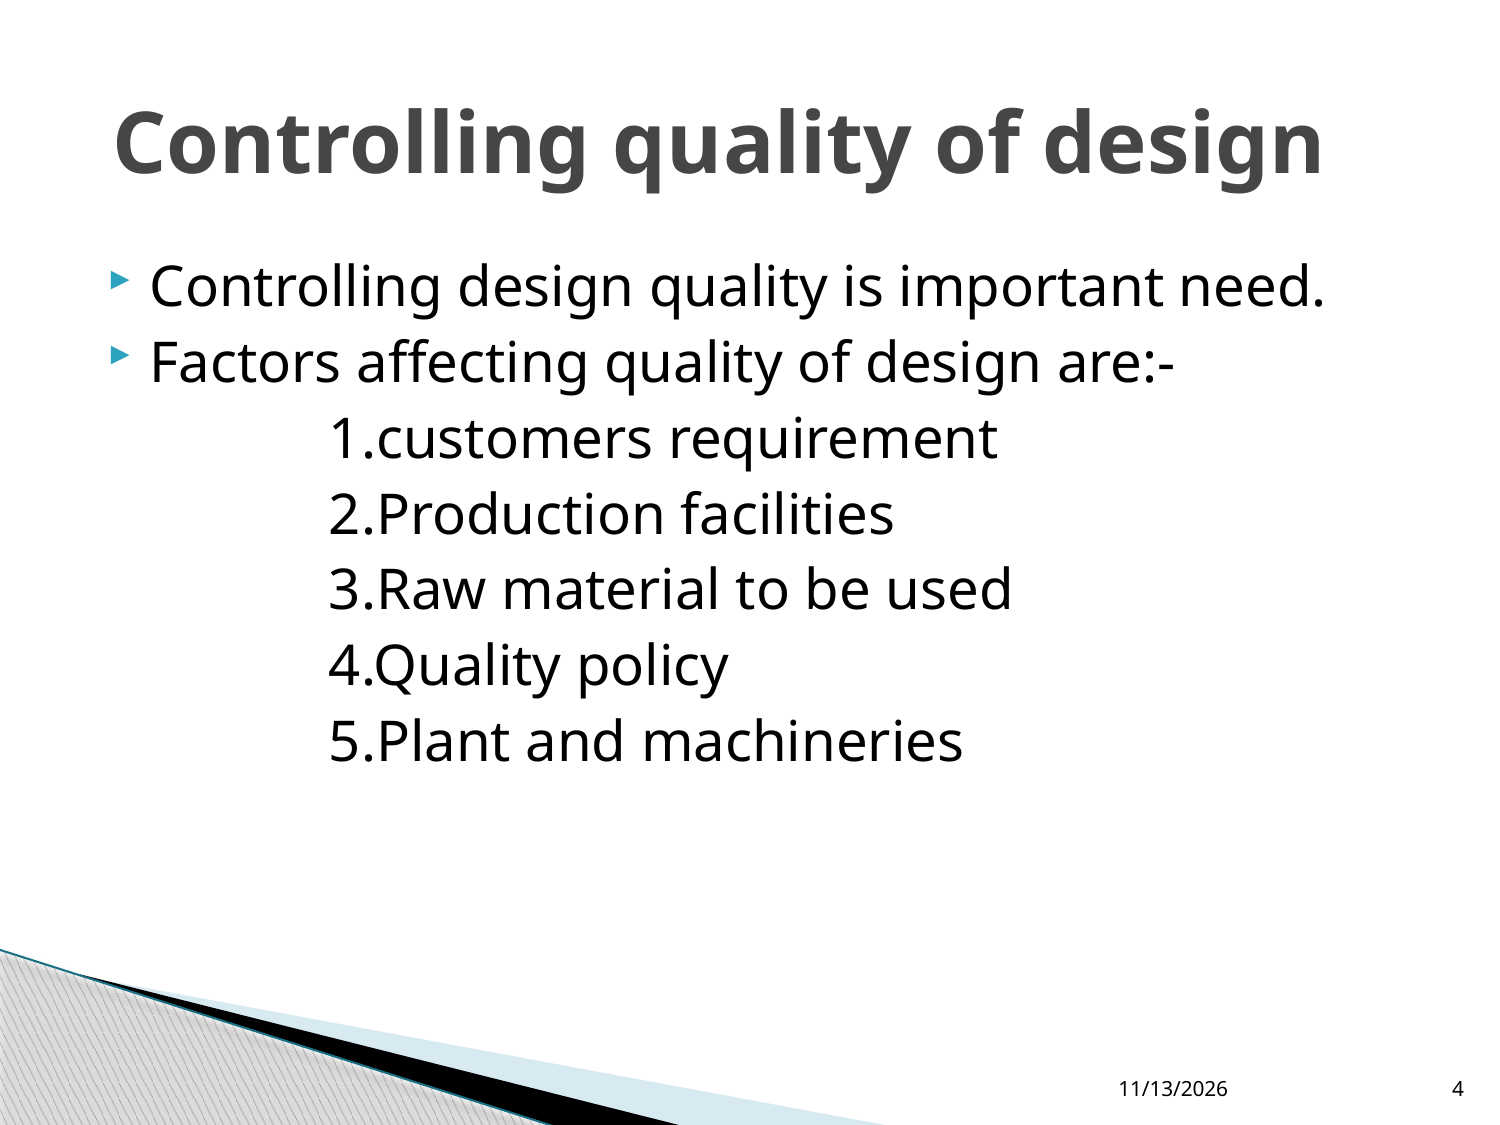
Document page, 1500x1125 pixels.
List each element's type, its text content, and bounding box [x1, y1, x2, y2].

slide_number 4 [1418, 1051, 1479, 1112]
title Controlling quality of design [75, 45, 1425, 233]
list Controlling design quality is important need. Factors affecting quality of design are:- 1.customers requirement 2.Production facilities 3.Raw material to be used 4.Quality policy 5.Plant and machineries [75, 243, 1425, 986]
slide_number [1103, 1051, 1418, 1112]
